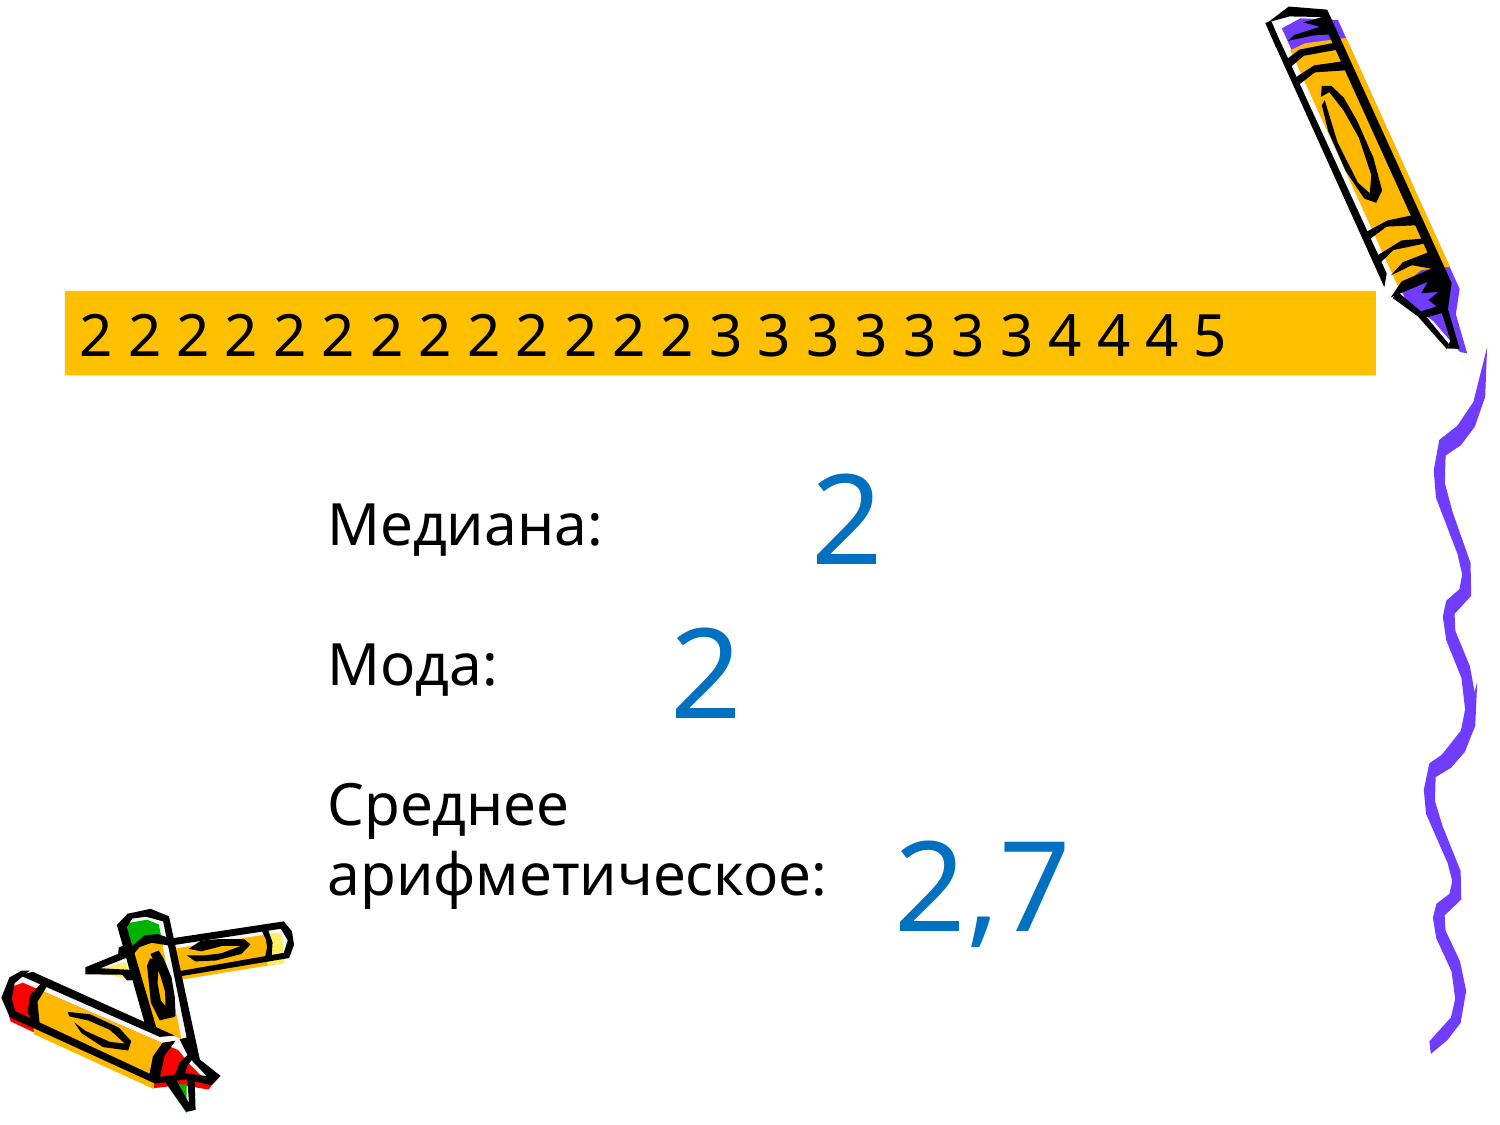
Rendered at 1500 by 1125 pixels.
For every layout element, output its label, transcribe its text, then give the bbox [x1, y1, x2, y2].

text_box 2 2 2 2 2 2 2 2 2 2 2 2 2 3 3 3 3 3 3 3 4 4 4 5 [64, 290, 1376, 376]
text_box 2 [655, 586, 774, 751]
text_box 2 [797, 432, 892, 598]
text_box 2,7 [879, 798, 1211, 964]
text_box Медиана: Мода: Среднее арифметическое: [312, 479, 845, 915]
